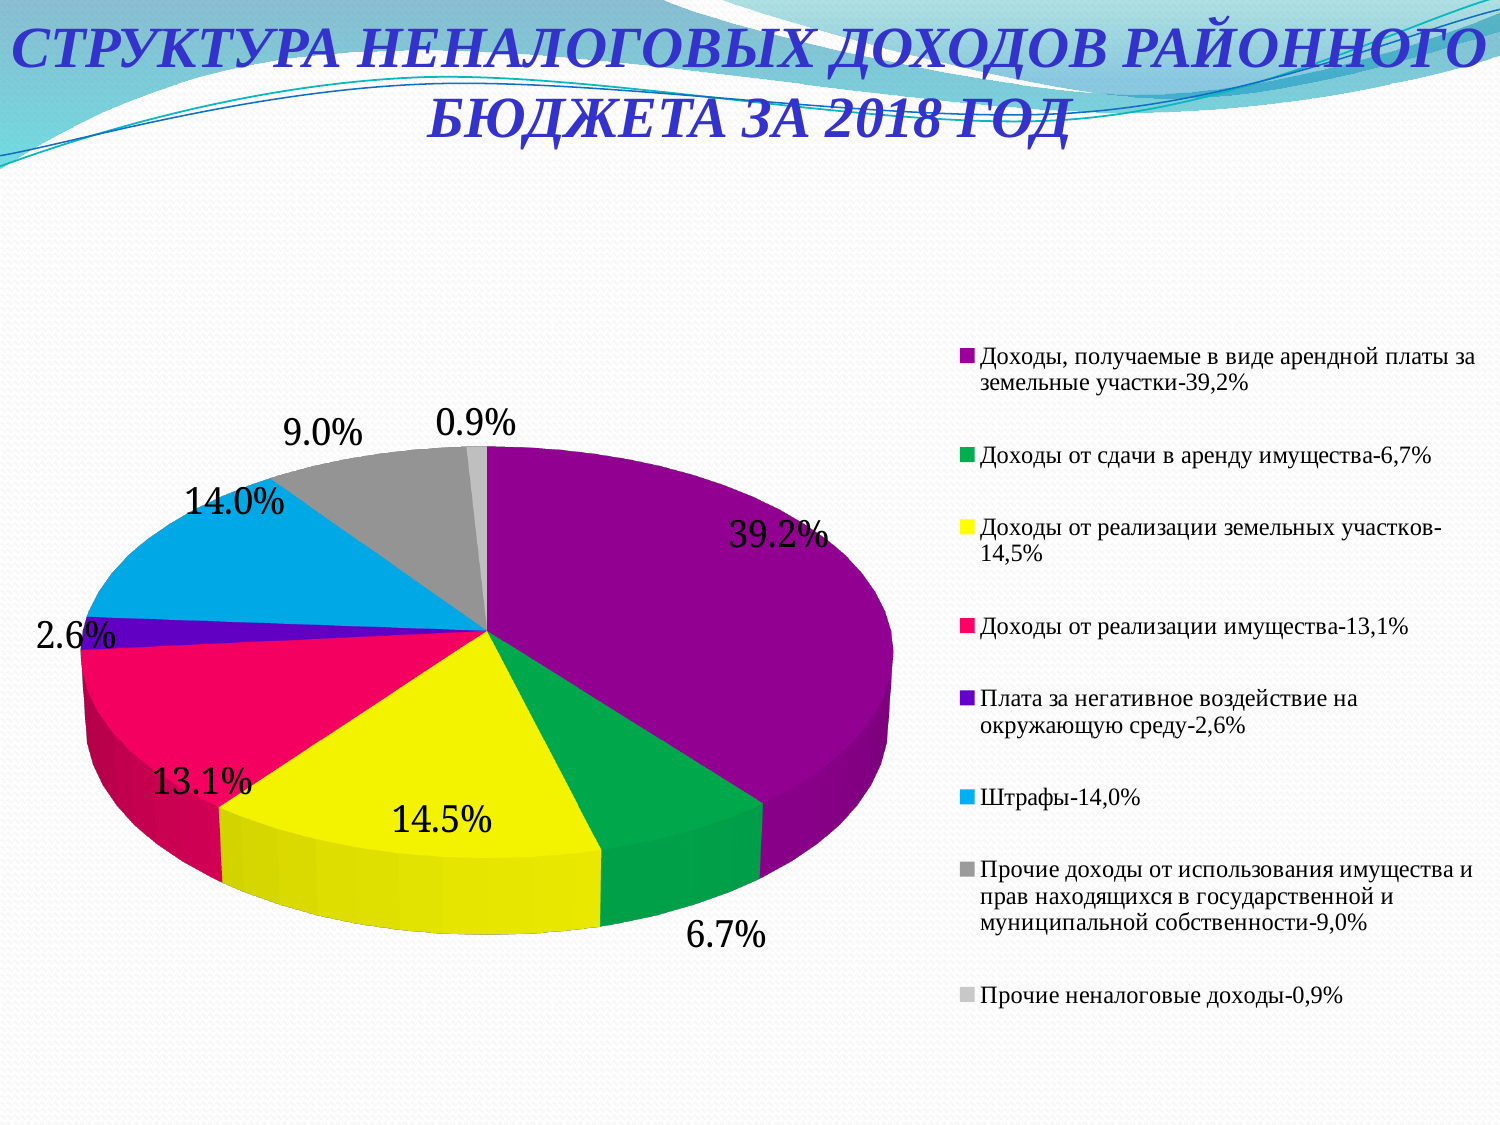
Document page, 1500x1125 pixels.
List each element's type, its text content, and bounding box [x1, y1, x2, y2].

title СТРУКТУРА НЕНАЛОГОВЫХ ДОХОДОВ РАЙОННОГО БЮДЖЕТА ЗА 2018 ГОД [0, 0, 1500, 149]
chart [0, 245, 1500, 1091]
